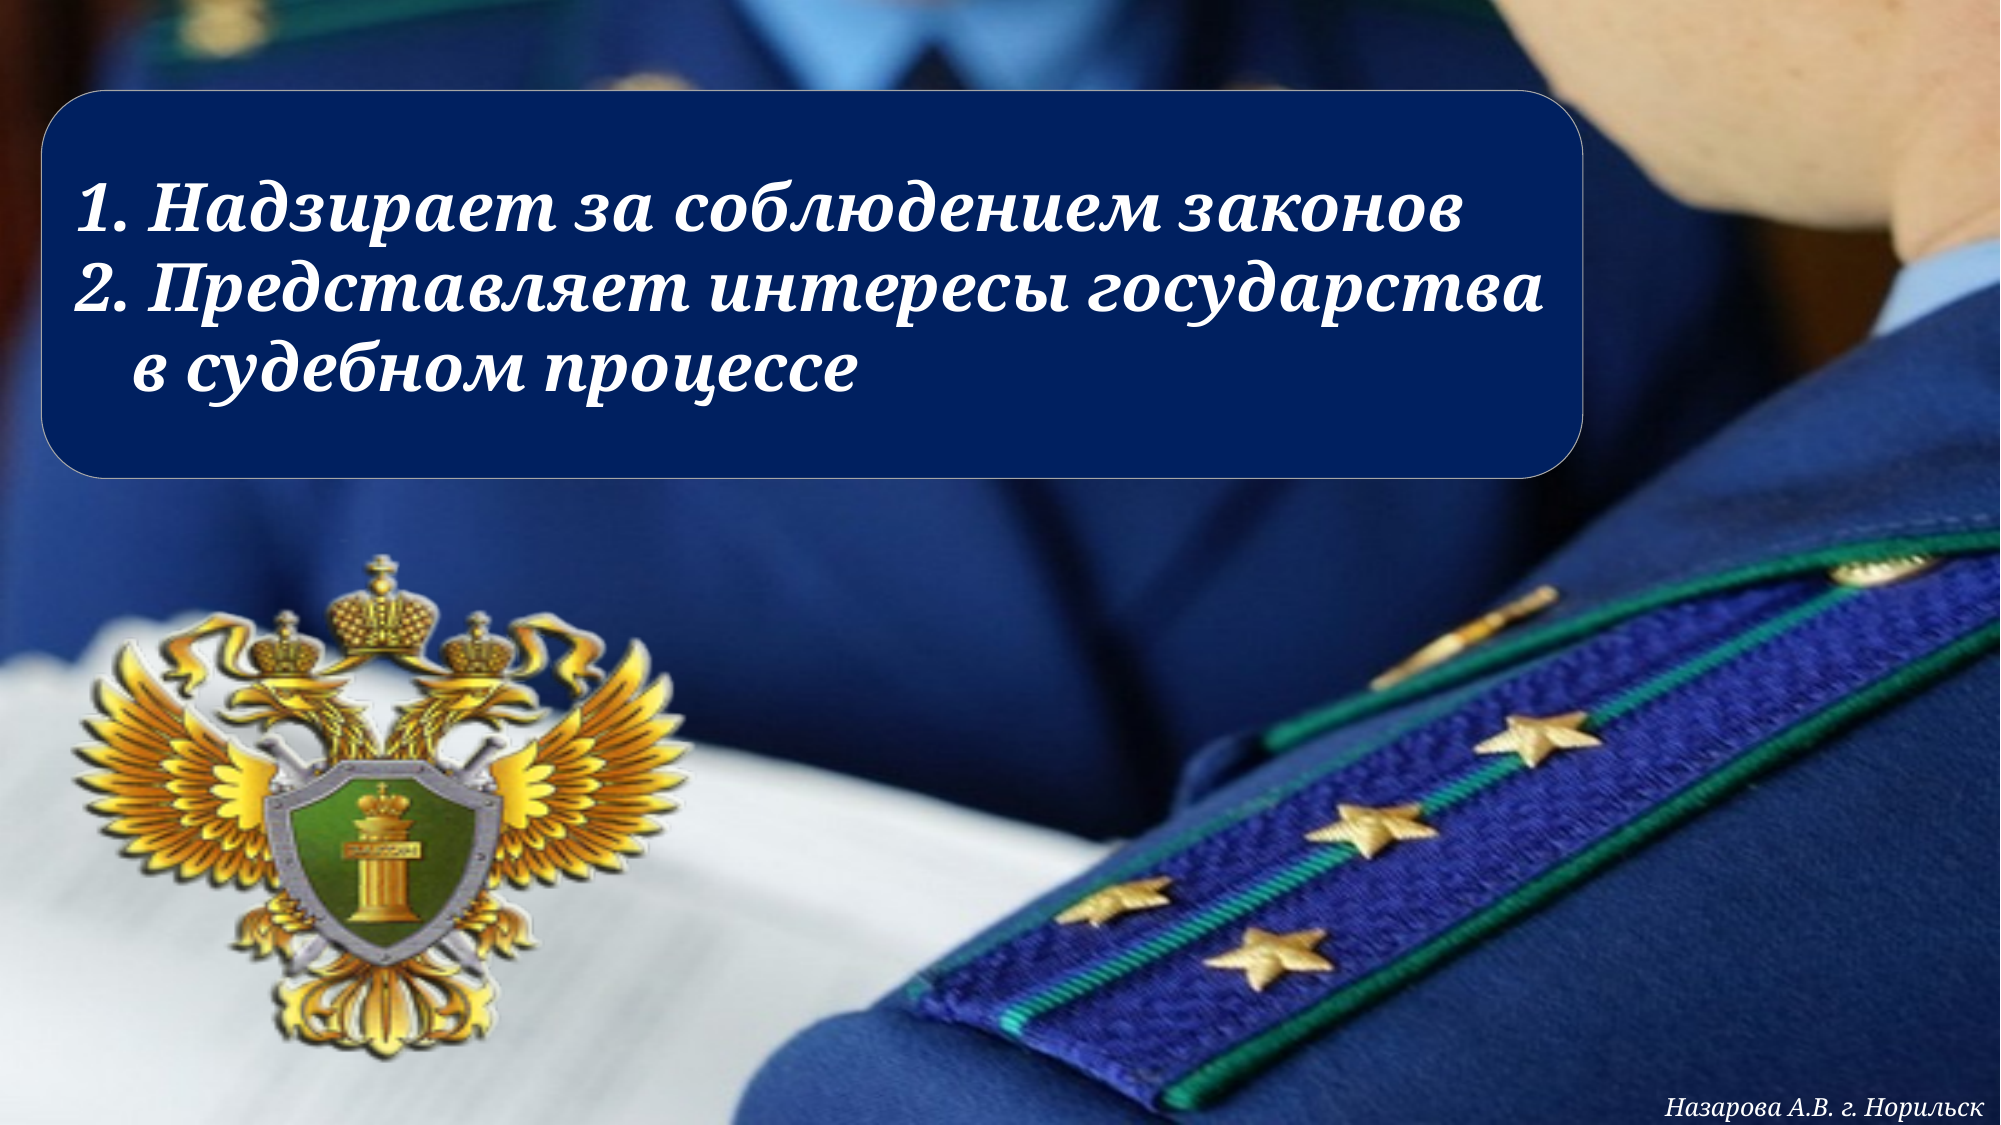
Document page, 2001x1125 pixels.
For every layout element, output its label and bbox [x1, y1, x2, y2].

picture [70, 519, 701, 1082]
list [0, 0, 2000, 1125]
